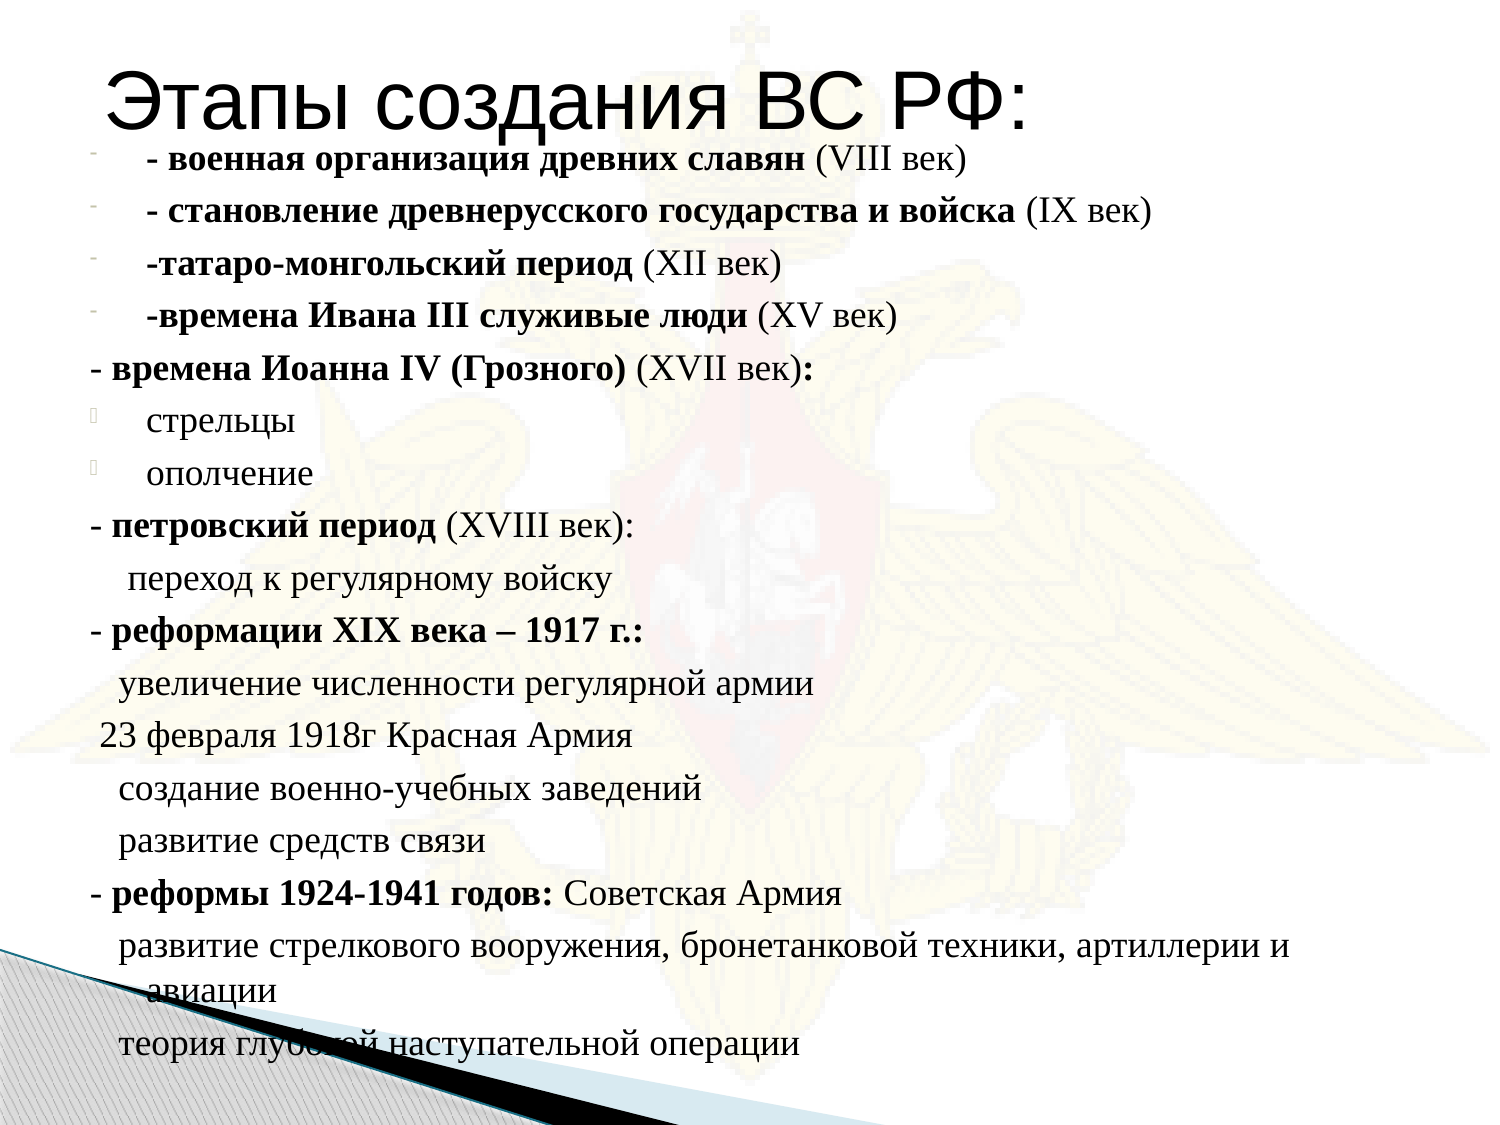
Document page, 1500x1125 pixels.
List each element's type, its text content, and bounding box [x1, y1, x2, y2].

list - военная организация древних славян (VIII век) - становление древнерусского государства и войска (IX век) -татаро-монгольский период (XII век) -времена Ивана III служивые люди (XV век) - времена Иоанна IV (Грозного) (XVII век): стрельцы ополчение - петровский период (XVIII век): переход к регулярному войску - реформации XIX века – 1917 г.: увеличение численности регулярной армии 23 февраля 1918г Красная Армия создание военно-учебных заведений развитие средств связи - реформы 1924-1941 годов: Советская Армия развитие стрелкового вооружения, бронетанковой техники, артиллерии и авиации теория глубокой наступательной операции [75, 125, 1425, 1083]
title Этапы создания ВС РФ: [88, 30, 1425, 161]
